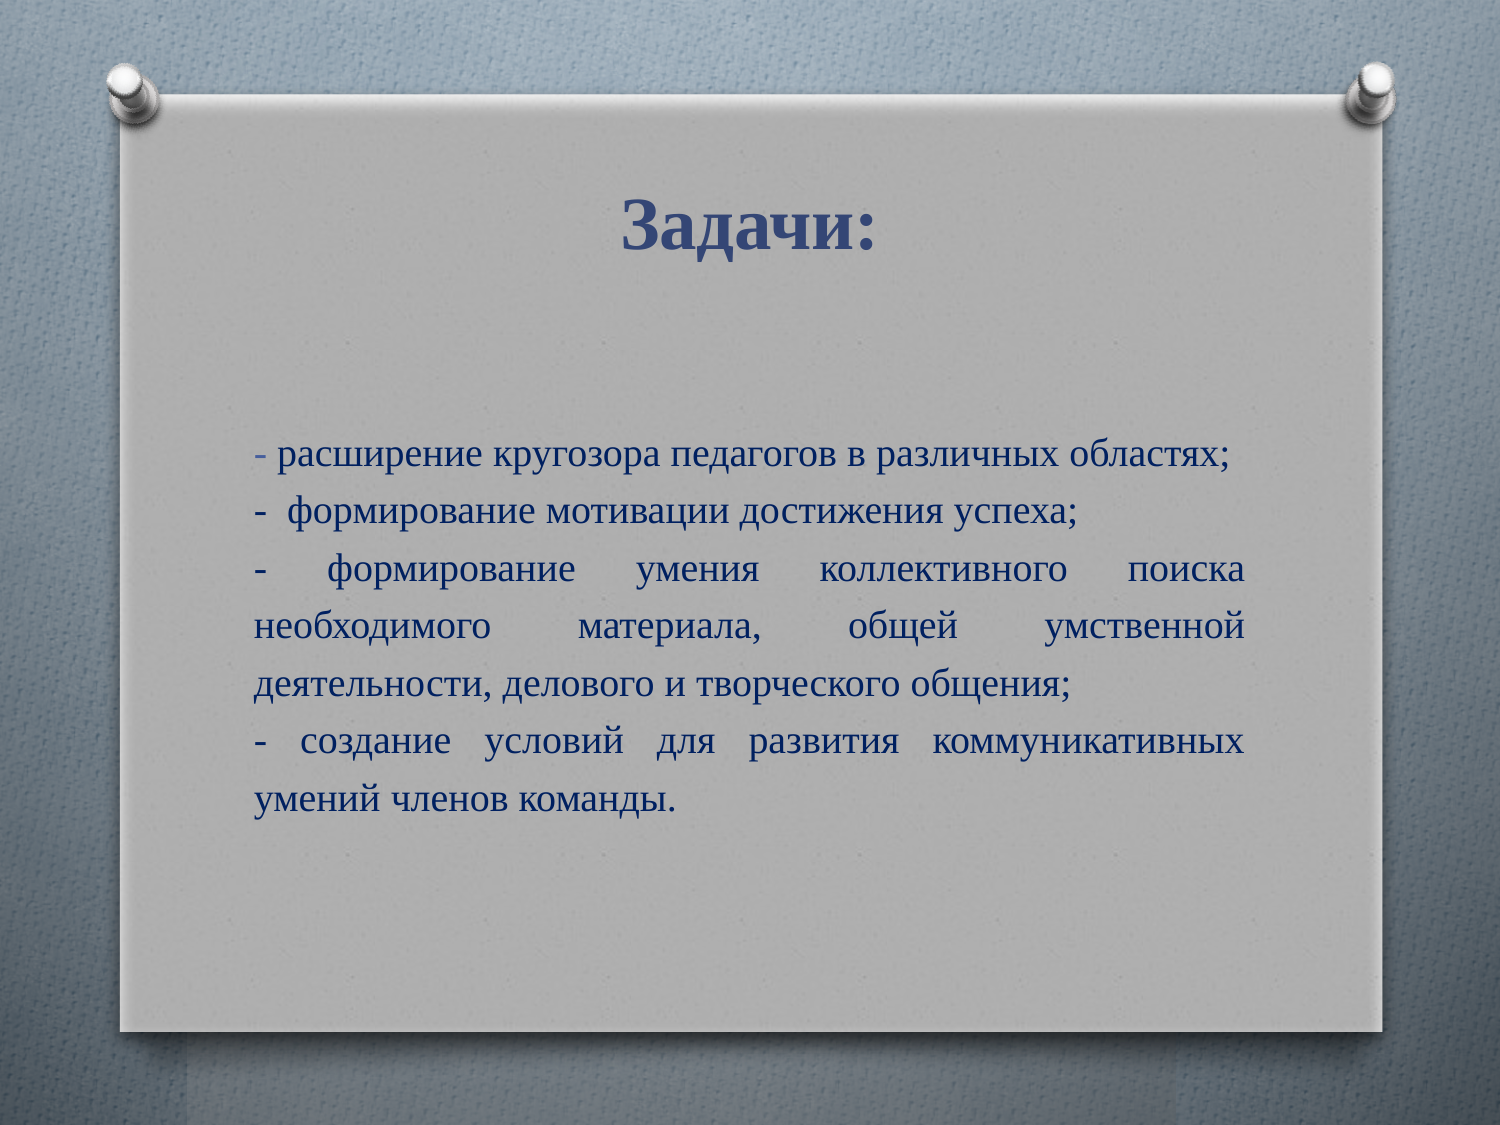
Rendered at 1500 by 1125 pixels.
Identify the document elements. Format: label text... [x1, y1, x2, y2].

title Задачи: [237, 137, 1263, 362]
list - расширение кругозора педагогов в различных областях; - формирование мотивации достижения успеха; - формирование умения коллективного поиска необходимого материала, общей умственной деятельности, делового и творческого общения; - создание условий для развития коммуникативных умений членов команды. [238, 408, 1262, 846]
picture [1317, 35, 1439, 156]
picture [75, 29, 198, 153]
